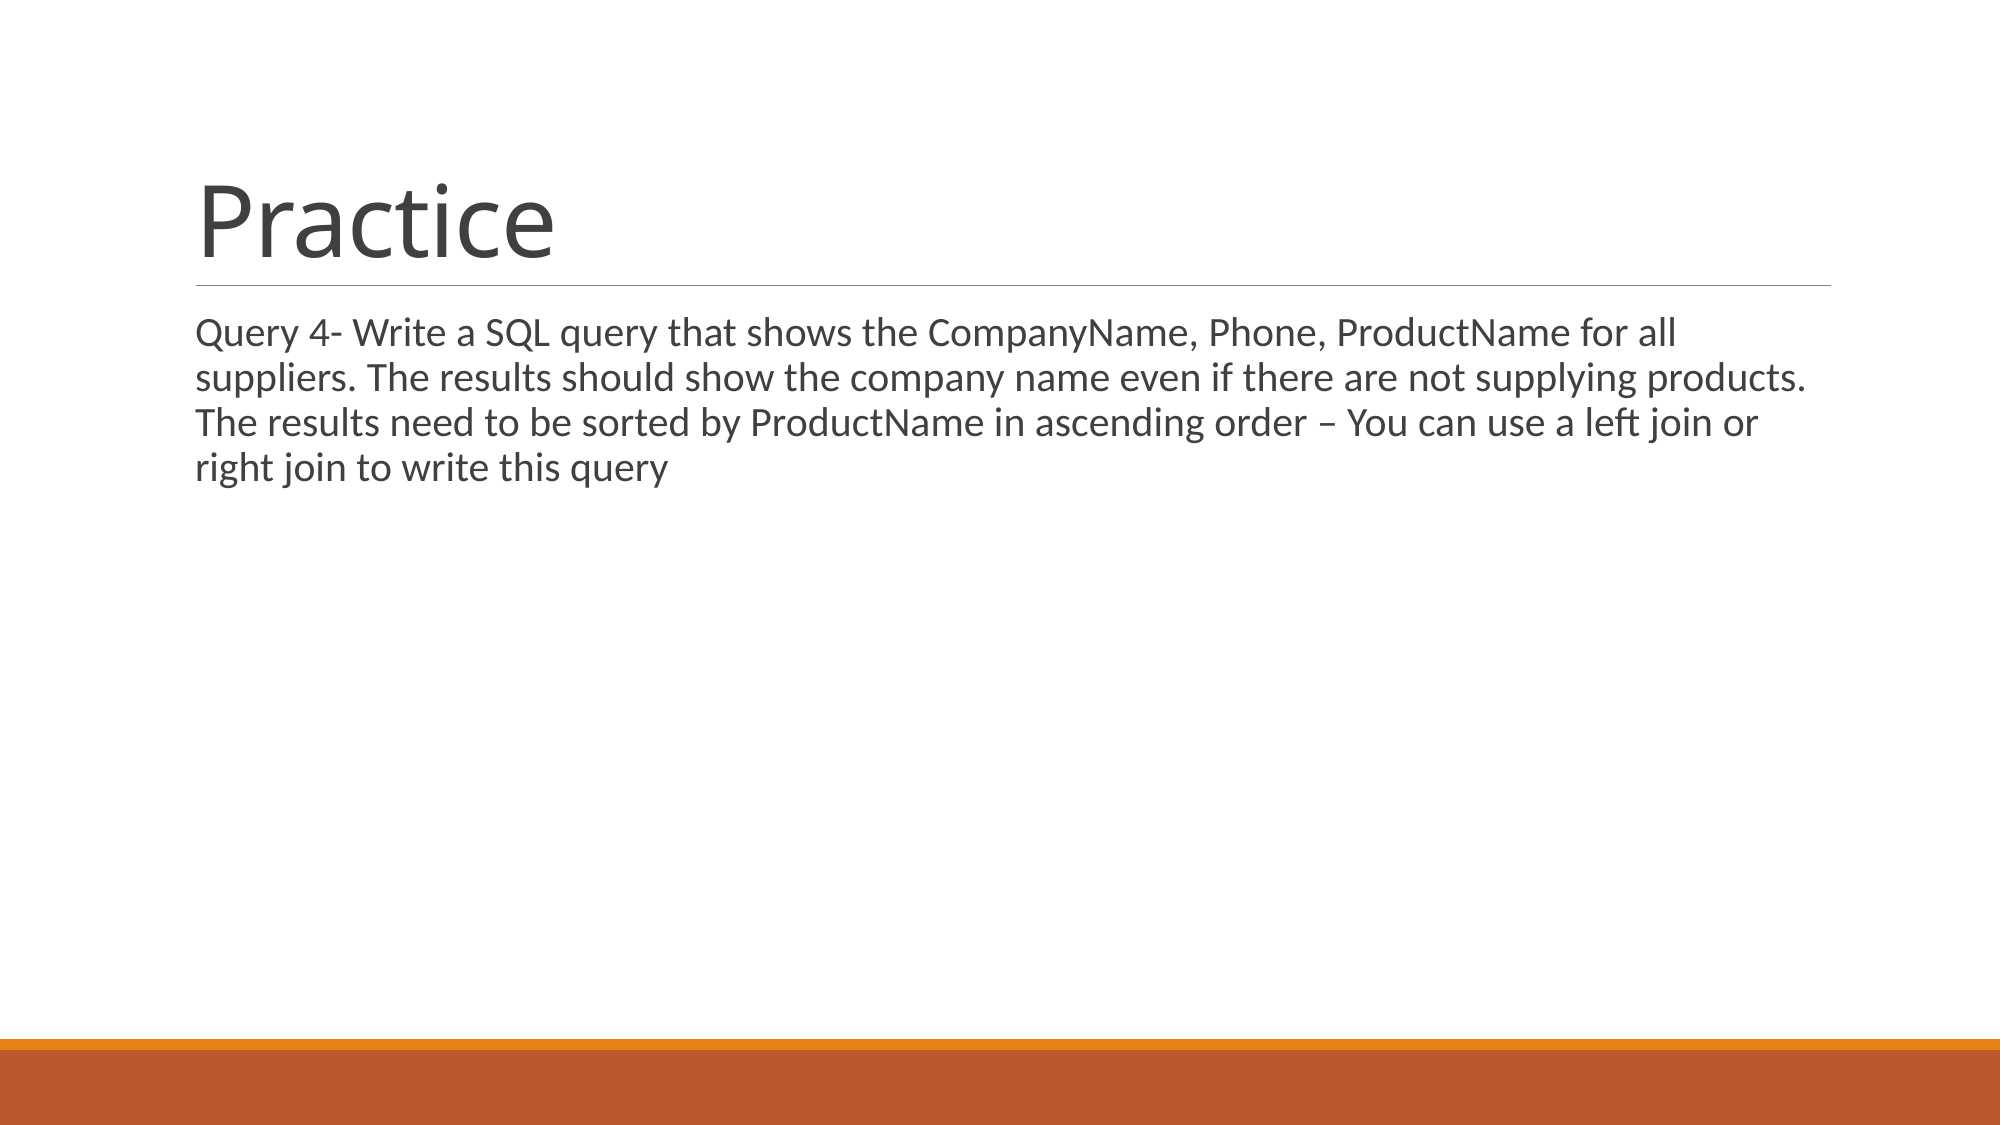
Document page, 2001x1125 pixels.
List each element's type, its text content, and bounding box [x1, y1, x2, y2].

list Query 4- Write a SQL query that shows the CompanyName, Phone, ProductName for all suppliers. The results should show the company name even if there are not supplying products. The results need to be sorted by ProductName in ascending order – You can use a left join or right join to write this query [180, 302, 1830, 963]
title Practice [180, 47, 1830, 285]
